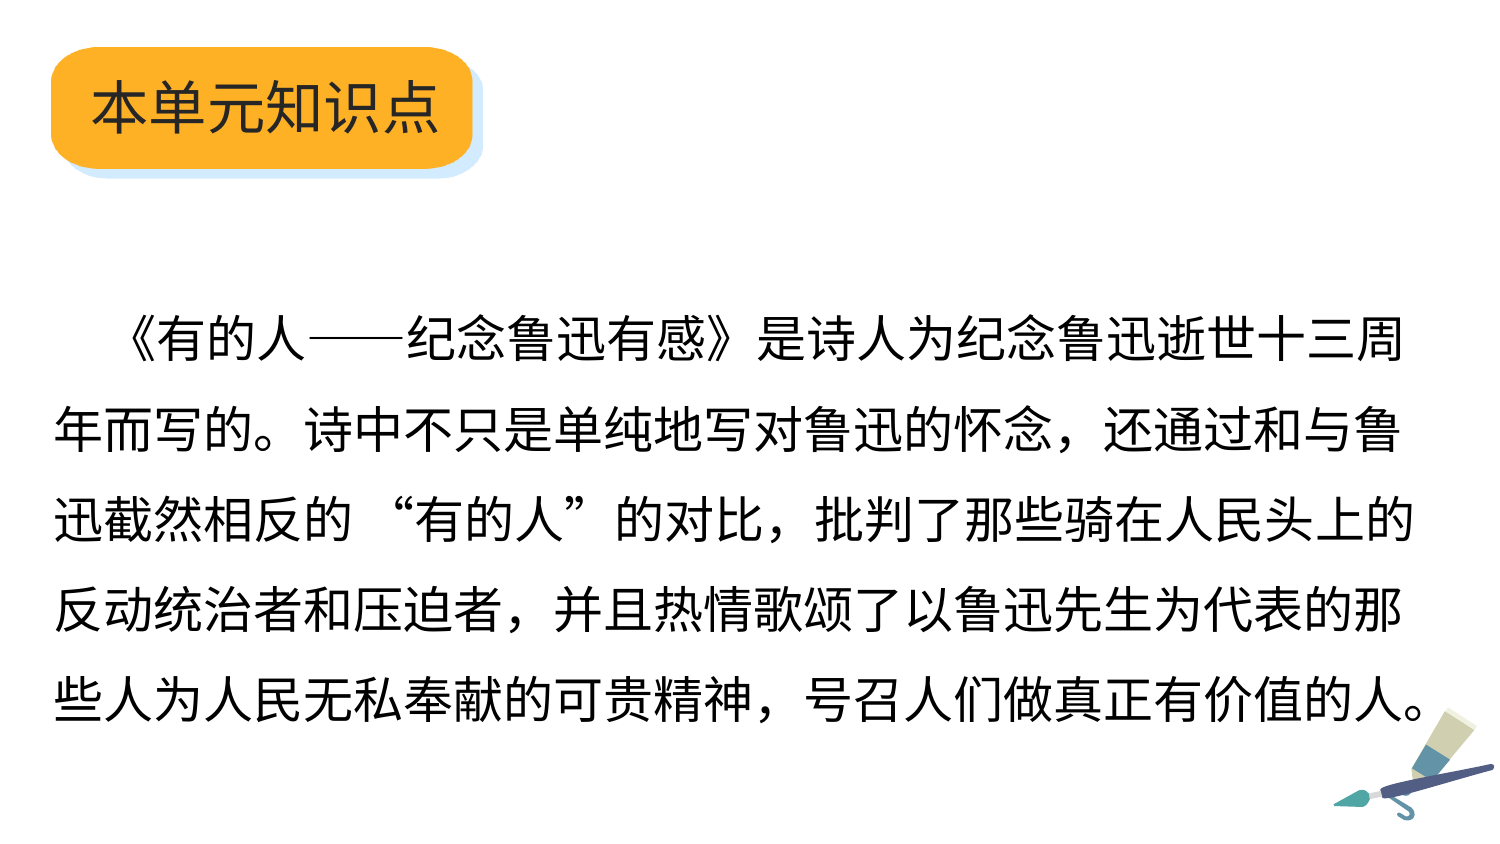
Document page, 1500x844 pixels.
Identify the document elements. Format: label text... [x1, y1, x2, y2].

text_box 《有的人——纪念鲁迅有感》是诗人为纪念鲁迅逝世十三周年而写的。诗中不只是单纯地写对鲁迅的怀念，还通过和与鲁迅截然相反的 “有的人”的对比，批判了那些骑在人民头上的反动统治者和压迫者，并且热情歌颂了以鲁迅先生为代表的那些人为人民无私奉献的可贵精神，号召人们做真正有价值的人。 [42, 258, 1458, 735]
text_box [1358, 708, 1481, 844]
picture [51, 47, 483, 179]
